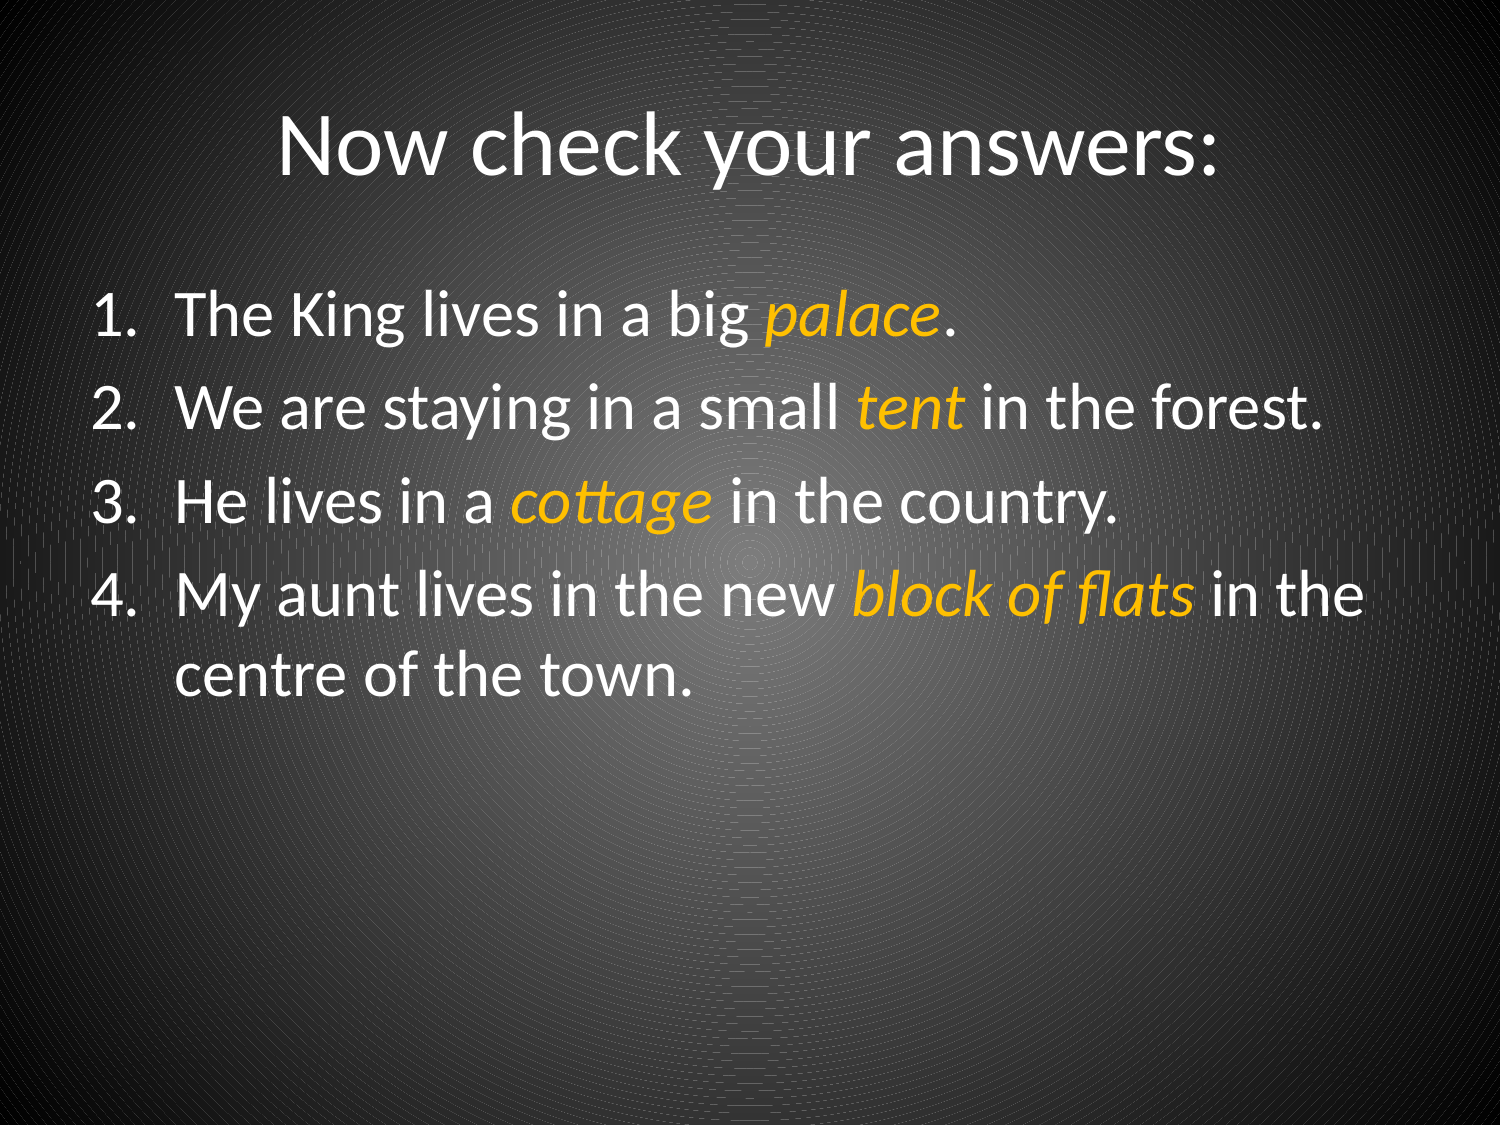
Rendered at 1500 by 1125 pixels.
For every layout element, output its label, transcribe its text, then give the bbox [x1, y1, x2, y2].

list The King lives in a big palace. We are staying in a small tent in the forest. He lives in a cottage in the country. My aunt lives in the new block of flats in the centre of the town. [75, 262, 1425, 1005]
title Now check your answers: [75, 45, 1425, 233]
